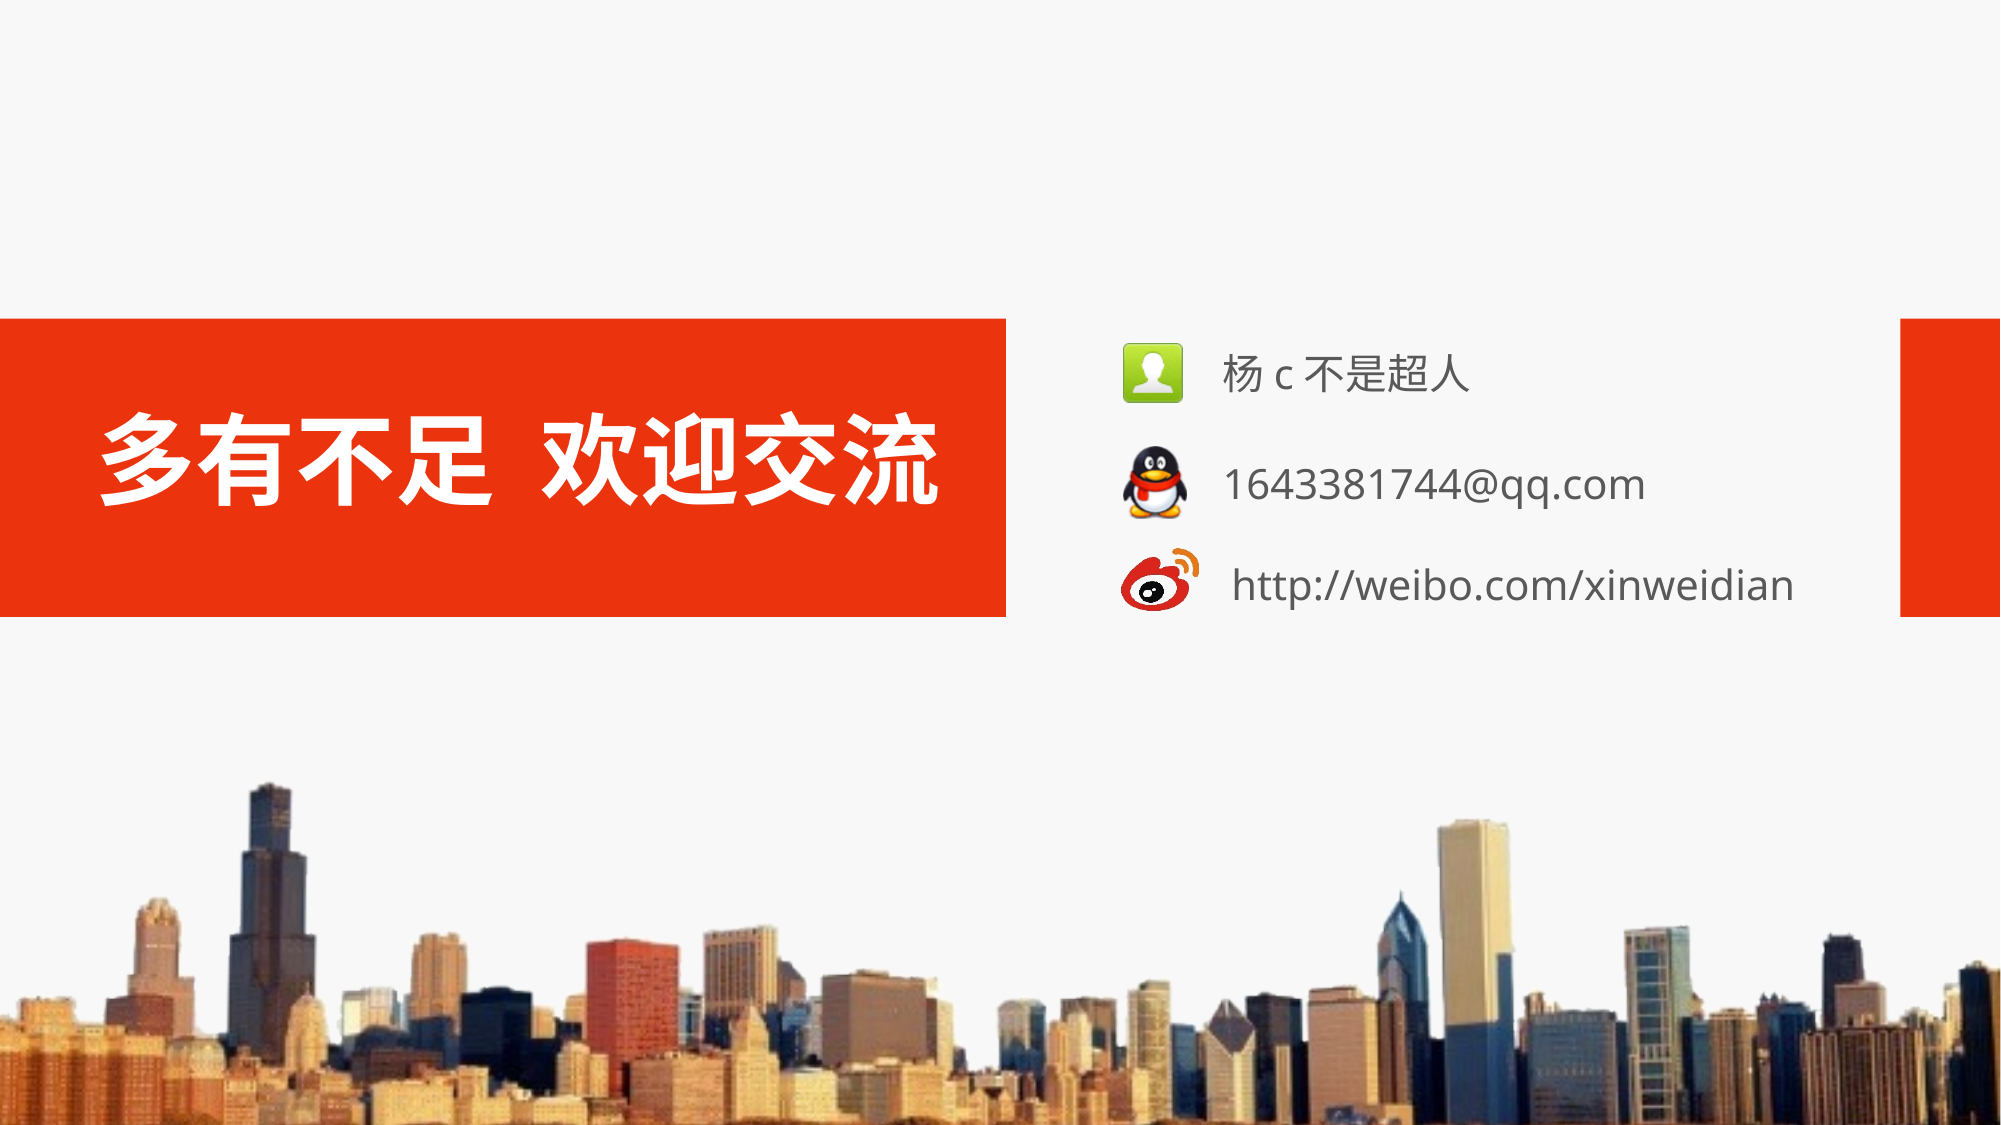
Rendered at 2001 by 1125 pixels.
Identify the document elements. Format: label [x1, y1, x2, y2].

picture [0, 0, 2001, 1125]
text_box [0, 318, 2000, 617]
